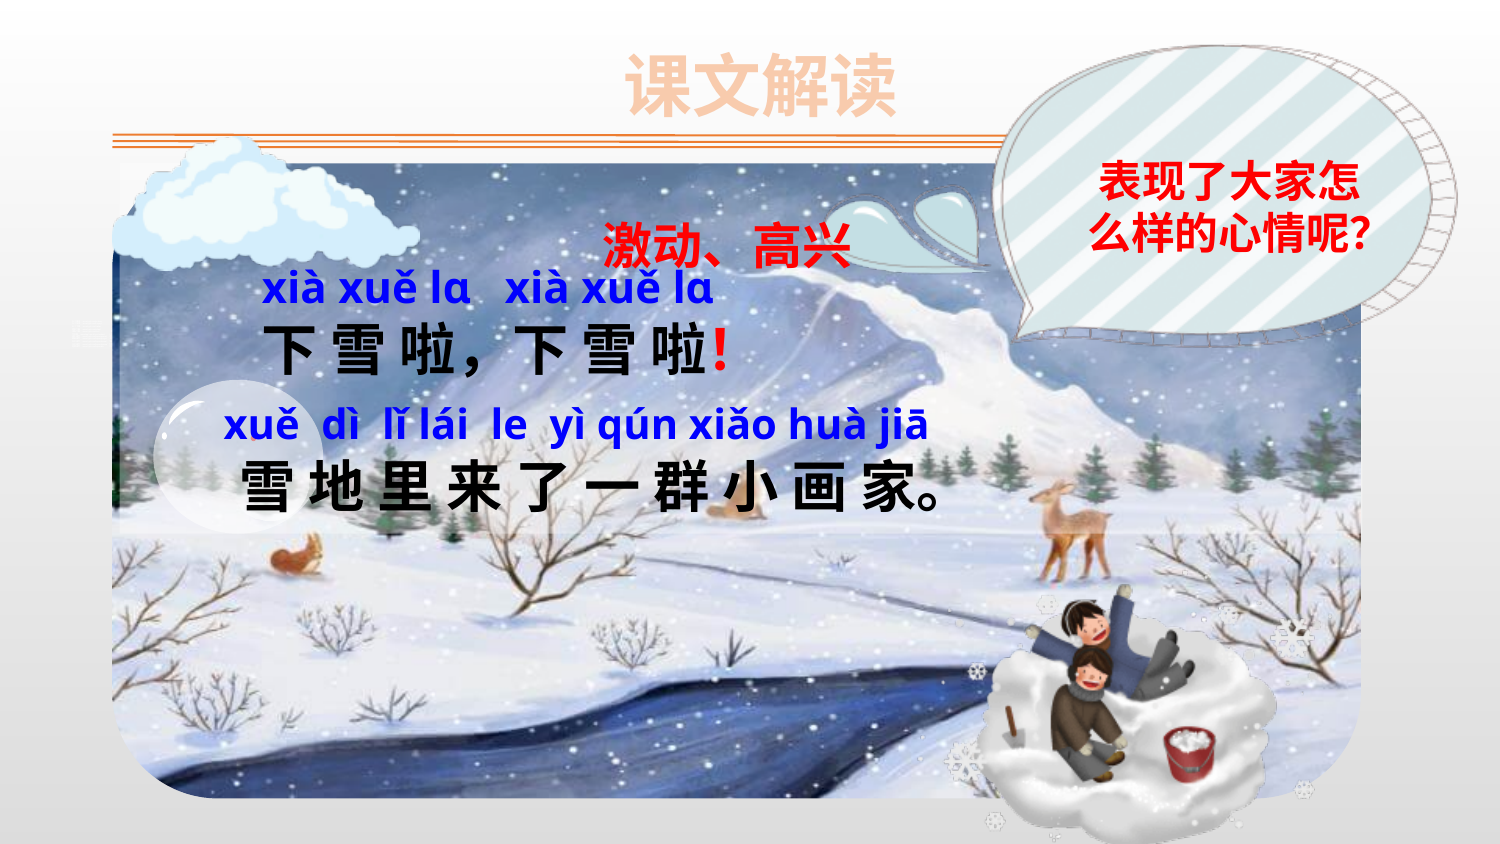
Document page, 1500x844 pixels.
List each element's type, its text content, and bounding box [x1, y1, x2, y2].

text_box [153, 379, 324, 534]
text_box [112, 134, 797, 148]
text_box 课文解读 [612, 36, 797, 131]
picture [112, 36, 1469, 844]
